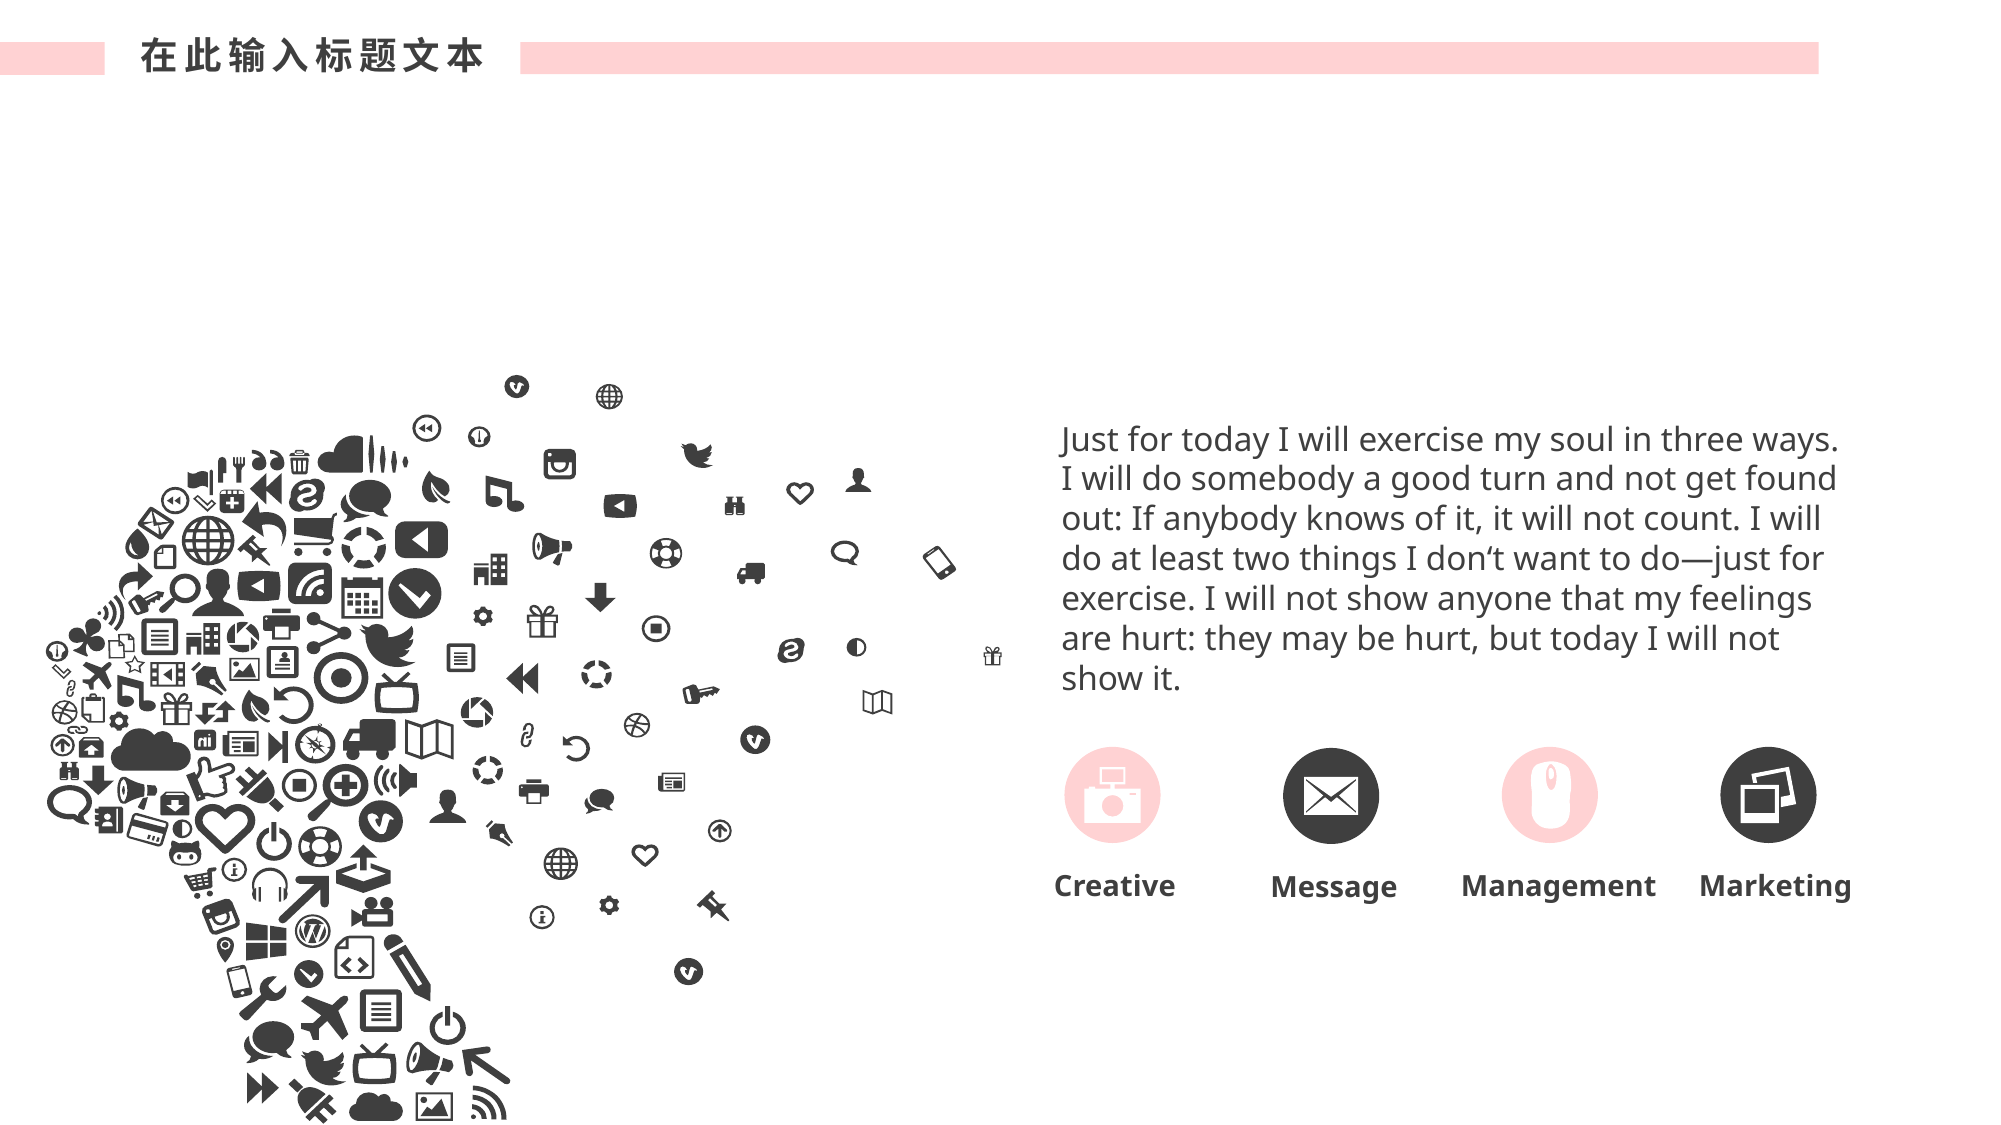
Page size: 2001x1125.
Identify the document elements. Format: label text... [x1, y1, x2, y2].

text_box Message [1255, 861, 1413, 911]
text_box 在此输入标题文本 [69, 25, 556, 85]
text_box [0, 40, 107, 77]
text_box Management [1446, 860, 1672, 910]
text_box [1064, 746, 1161, 844]
text_box Marketing [1684, 860, 1868, 910]
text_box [1720, 746, 1817, 844]
text_box [518, 40, 1821, 76]
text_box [45, 374, 1002, 1124]
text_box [1282, 747, 1380, 845]
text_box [1501, 746, 1599, 844]
text_box Just for today I will exercise my soul in three ways. I will do somebody a good turn and not get found out: If anybody knows of it, it will not count. I will do at least two things I don‘t want to do—just for exercise. I will not show anyone that my feelings are hurt: they may be hurt, but today I will not show it. [1046, 410, 1870, 705]
text_box Creative [1039, 860, 1191, 910]
